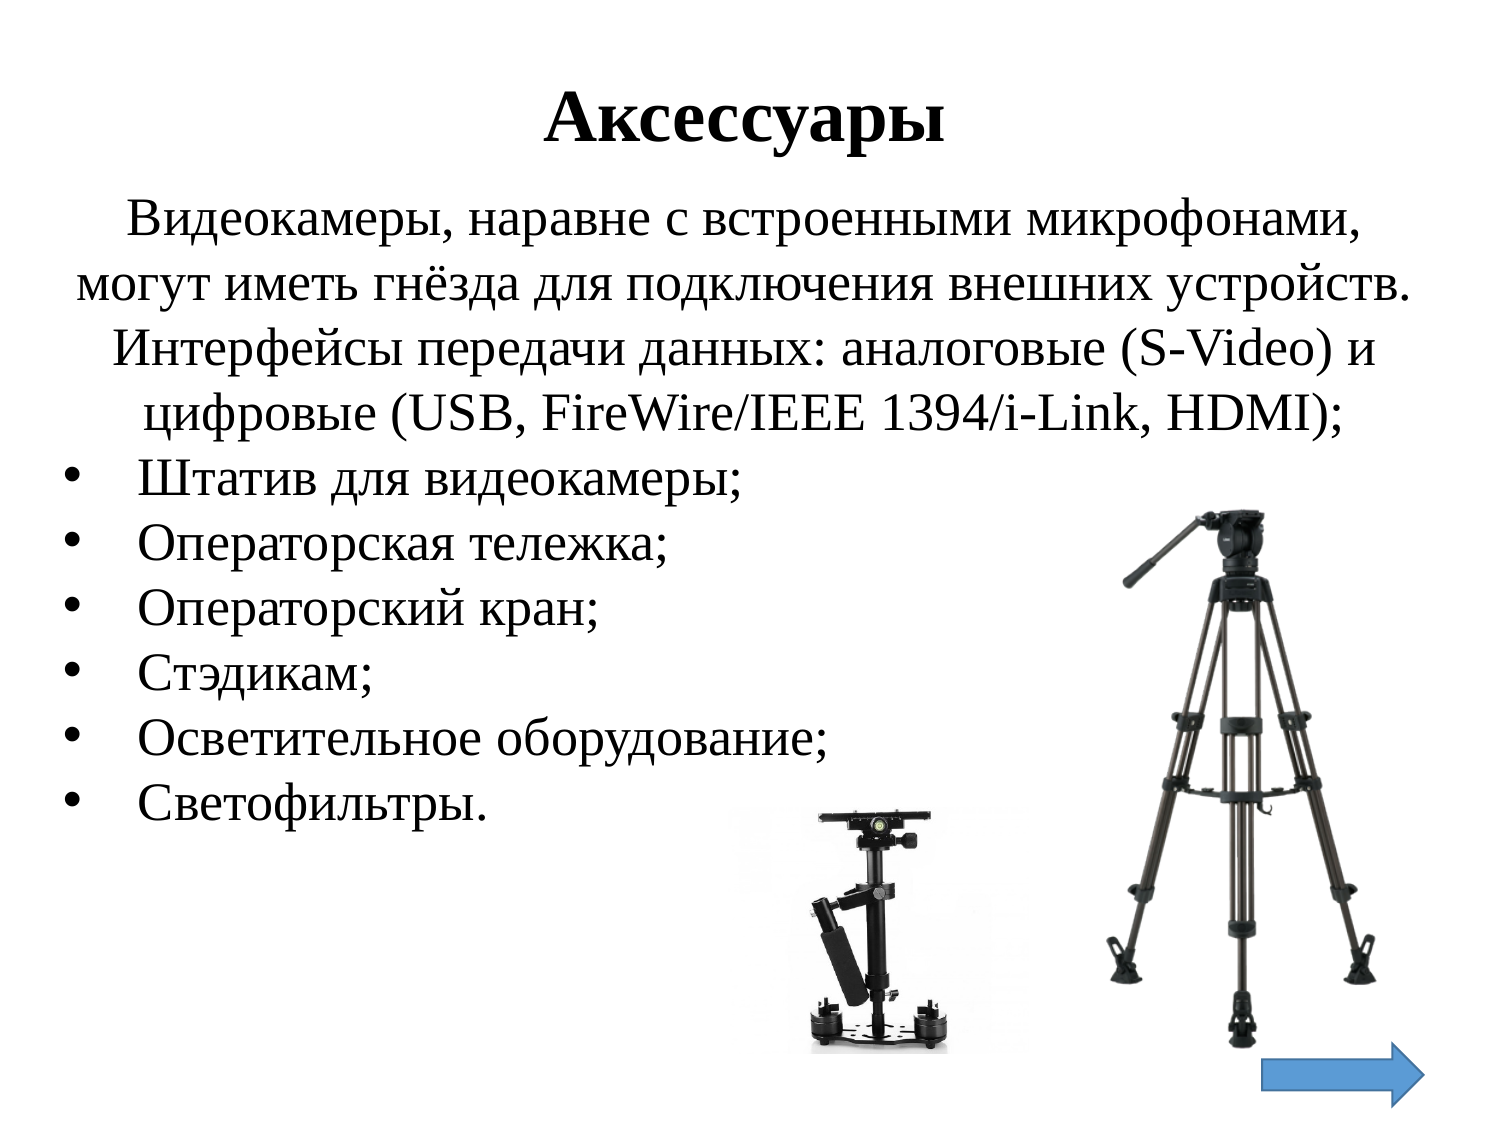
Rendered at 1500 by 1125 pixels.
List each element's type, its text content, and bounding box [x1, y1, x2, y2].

text_box Аксессуары [48, 69, 1442, 165]
picture [728, 477, 1500, 1079]
text_box Видеокамеры, наравне с встроенными микрофонами, могут иметь гнёзда для подключения внешних устройств. Интерфейсы передачи данных: аналоговые (S-Video) и цифровые (USB, FireWire/IEEE 1394/i-Link, HDMI); Штатив для видеокамеры; Операторская тележка; Операторский кран; Стэдикам; Осветительное оборудование; Светофильтры. [48, 174, 1442, 839]
text_box [1261, 1079, 1421, 1109]
